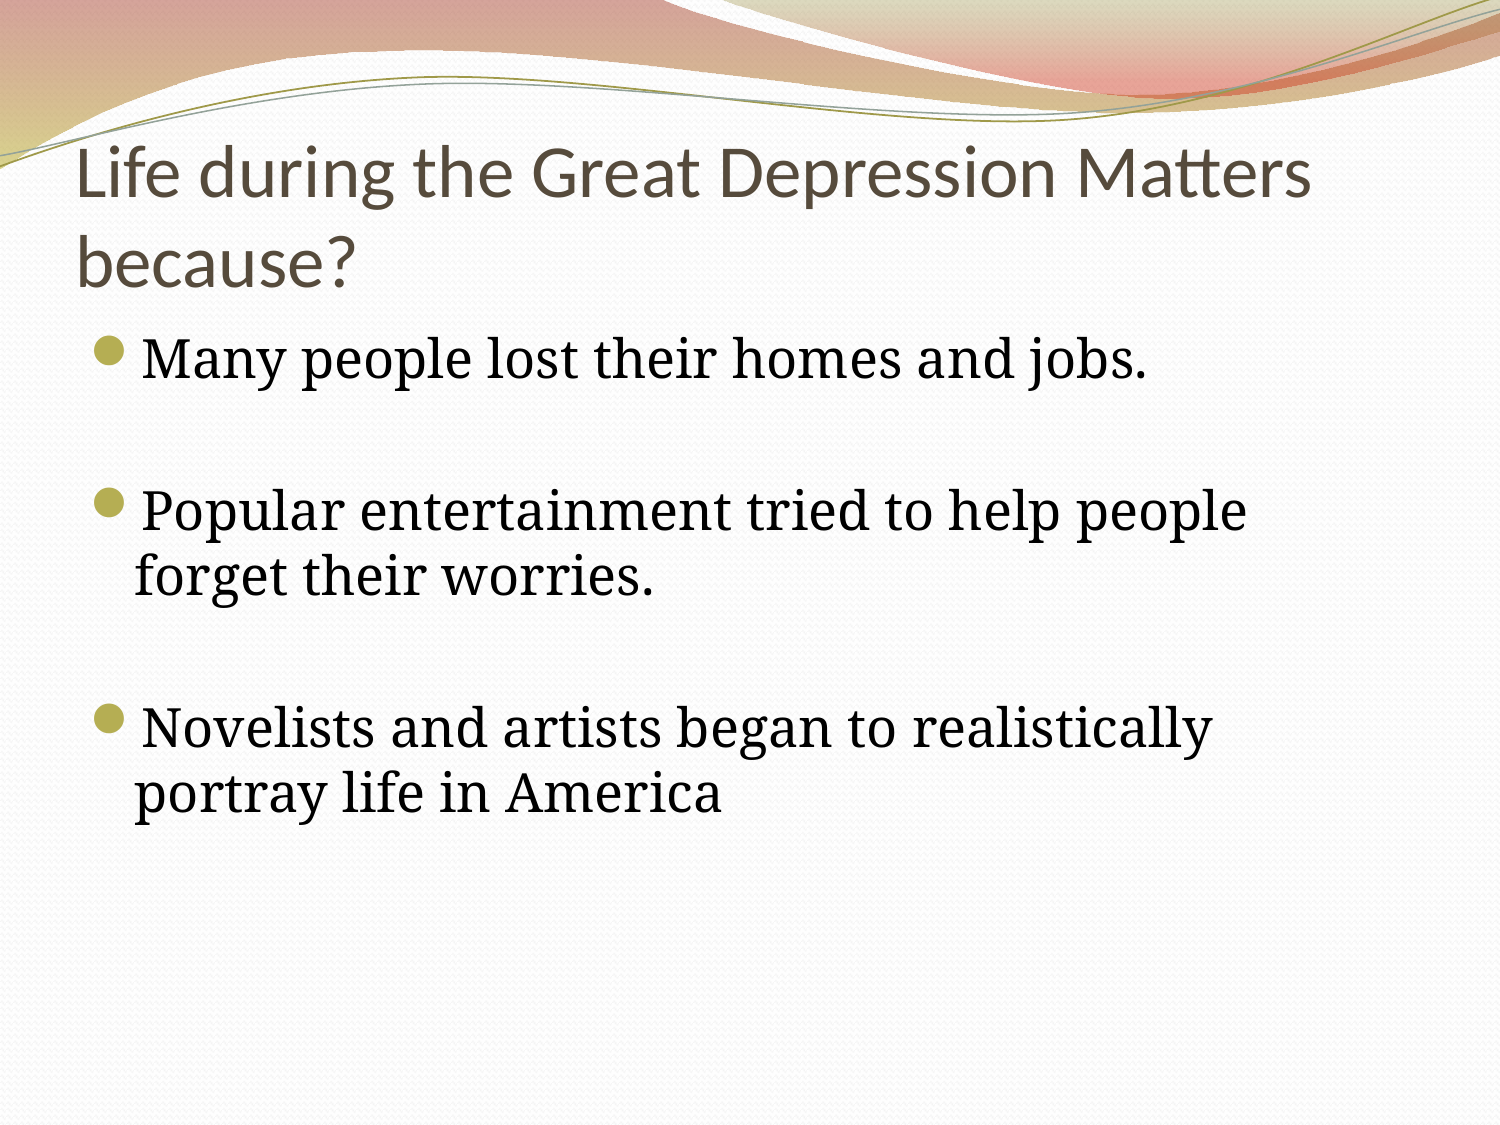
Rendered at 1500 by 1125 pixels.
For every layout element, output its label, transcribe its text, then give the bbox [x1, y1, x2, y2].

title Life during the Great Depression Matters because? [75, 115, 1425, 303]
list Many people lost their homes and jobs. Popular entertainment tried to help people forget their worries. Novelists and artists began to realistically portray life in America [75, 317, 1425, 1038]
